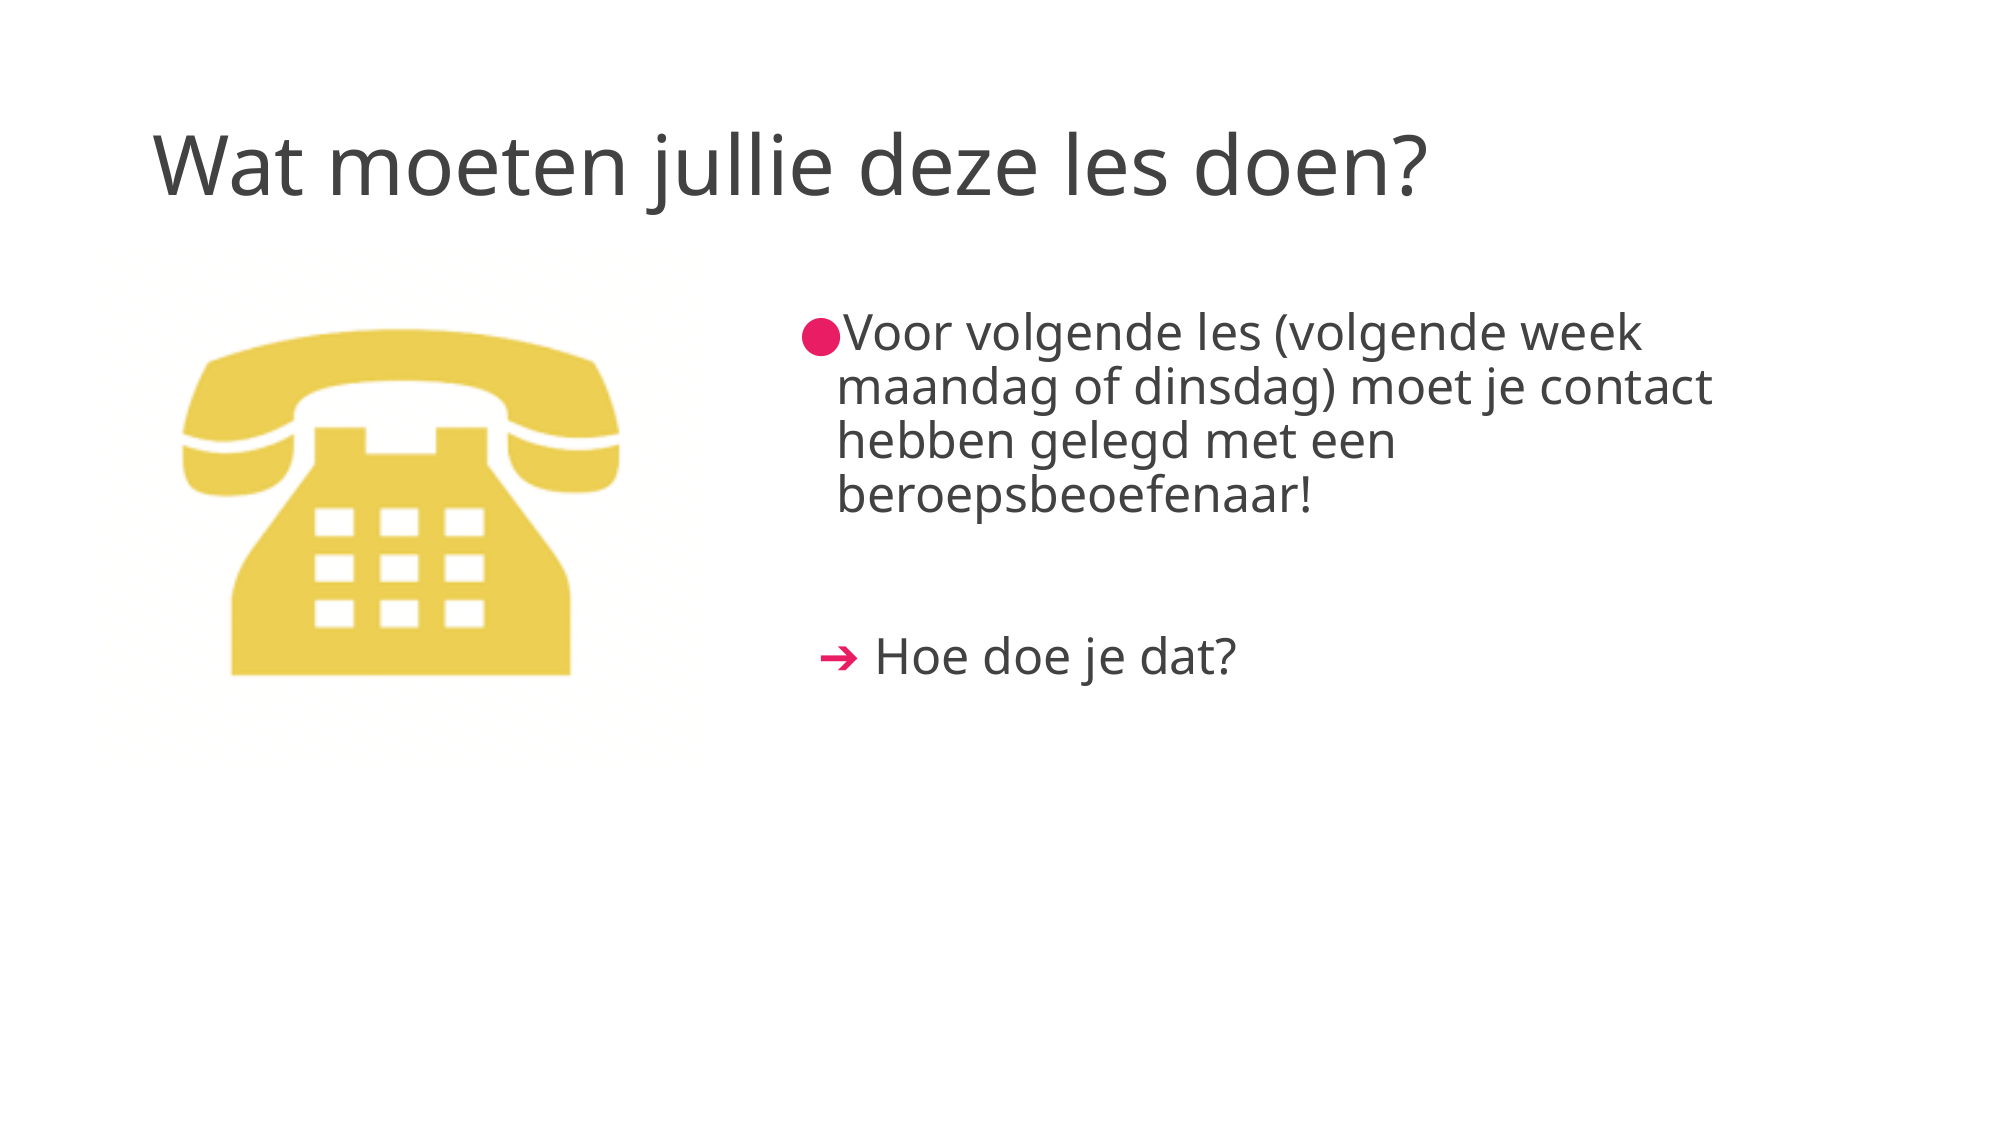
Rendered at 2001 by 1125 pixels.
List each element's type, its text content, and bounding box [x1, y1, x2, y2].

title Wat moeten jullie deze les doen? [137, 59, 1863, 278]
picture [90, 224, 705, 769]
list Voor volgende les (volgende week maandag of dinsdag) moet je contact hebben gelegd met een beroepsbeoefenaar! Hoe doe je dat? [784, 299, 1863, 1014]
